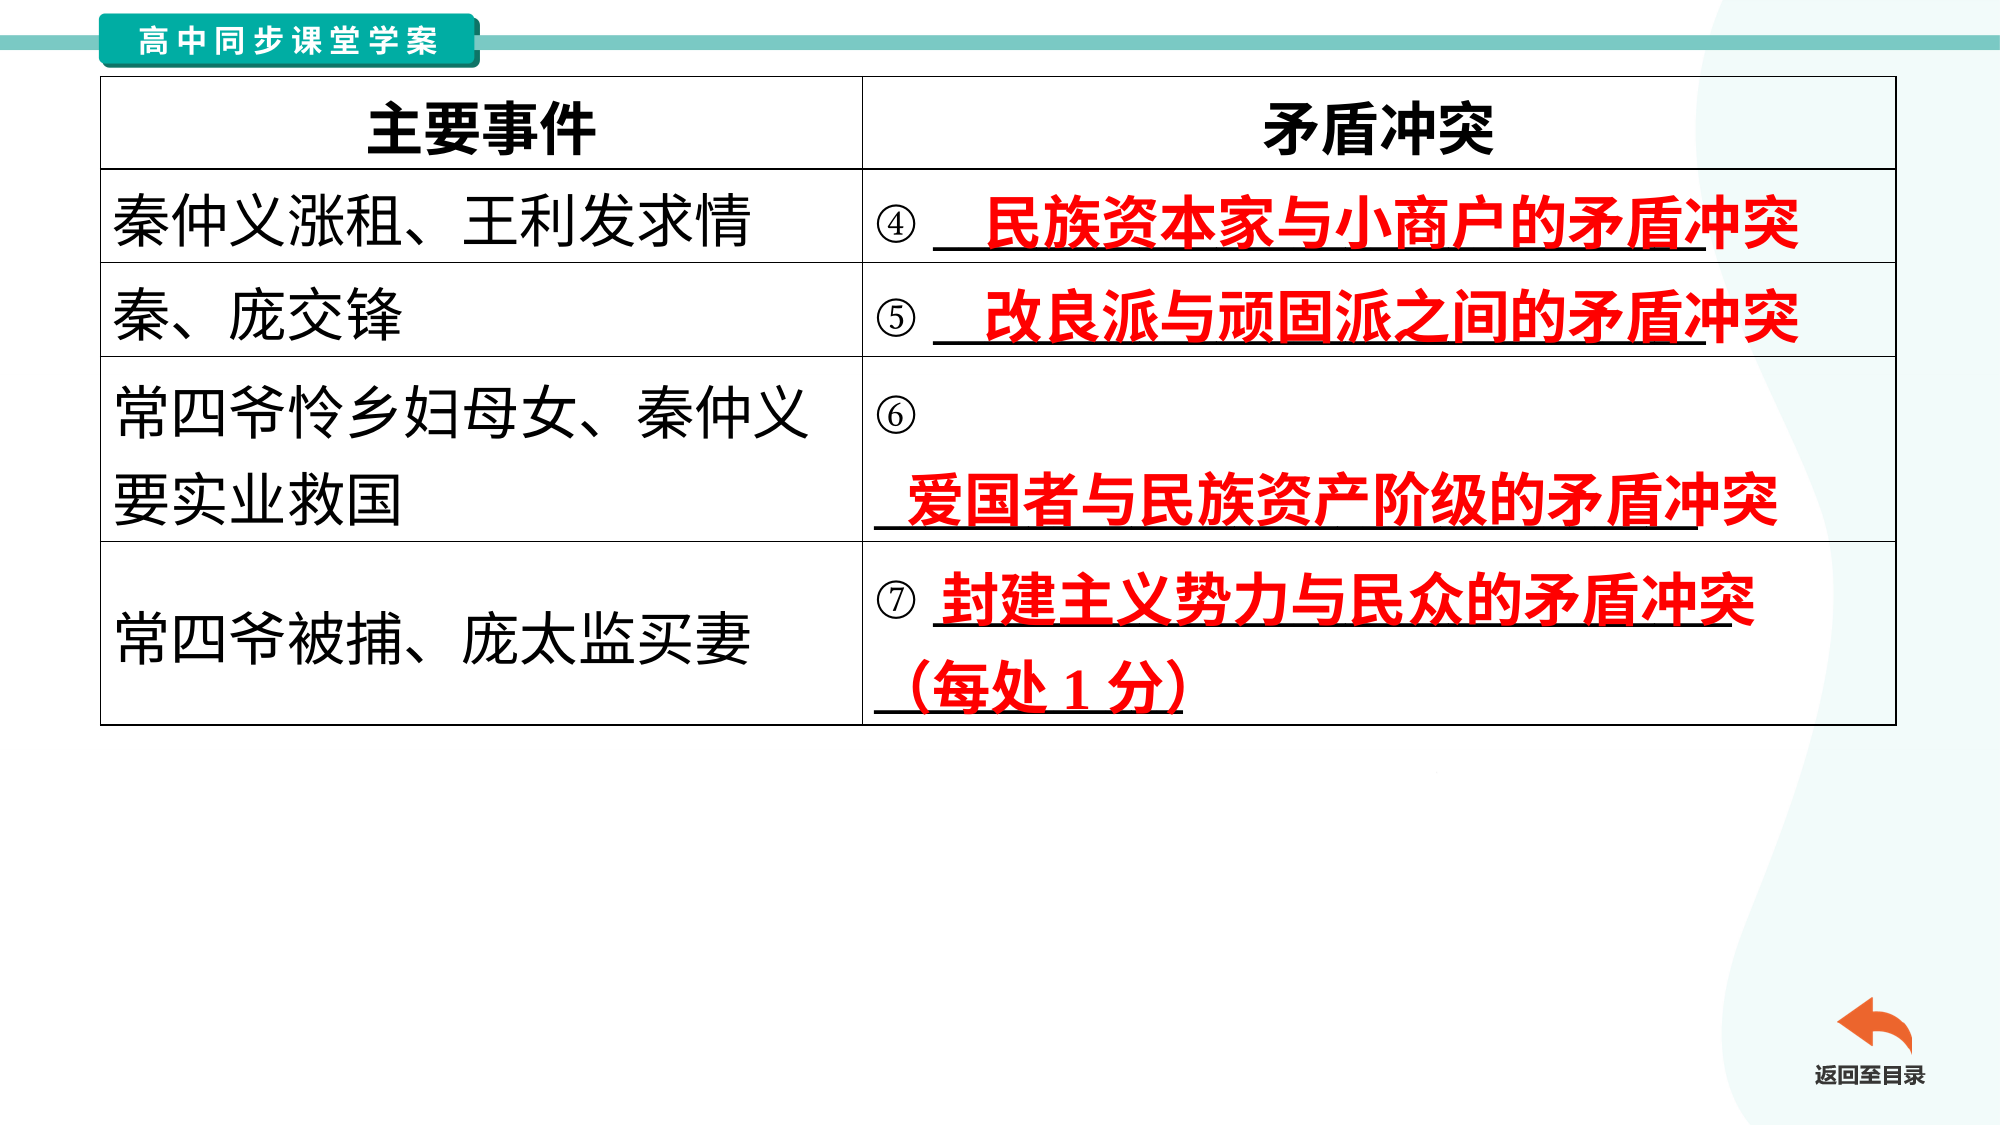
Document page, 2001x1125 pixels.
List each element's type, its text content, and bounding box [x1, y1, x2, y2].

table_header 矛盾冲突 [863, 77, 1895, 168]
picture [0, 0, 2000, 1125]
table_cell 常四爷被捕、庞太监买妻 [101, 542, 862, 724]
table_cell 秦、庞交锋 [101, 263, 862, 356]
text_box 改良派与顽固派之间的矛盾冲突 [961, 262, 1825, 342]
text_box 民族资本家与小商户的矛盾冲突 [961, 168, 1825, 249]
table_cell 常四爷怜乡妇母女、秦仲义 要实业救国 [101, 357, 862, 541]
table_cell ⑤ ______________________________ [863, 263, 1895, 356]
table_header 主要事件 [101, 77, 862, 168]
table_cell ⑥ ________________________________ [863, 357, 1895, 541]
table_cell ④ ______________________________ [863, 170, 1895, 262]
table_cell ⑦ _______________________________ ____________ [863, 542, 1895, 724]
text_box 封建主义势力与民众的矛盾冲突 （每处1分） [874, 541, 1887, 714]
table_cell 秦仲义涨租、王利发求情 [101, 170, 862, 262]
text_box 爱国者与民族资产阶级的矛盾冲突 [882, 445, 1804, 526]
